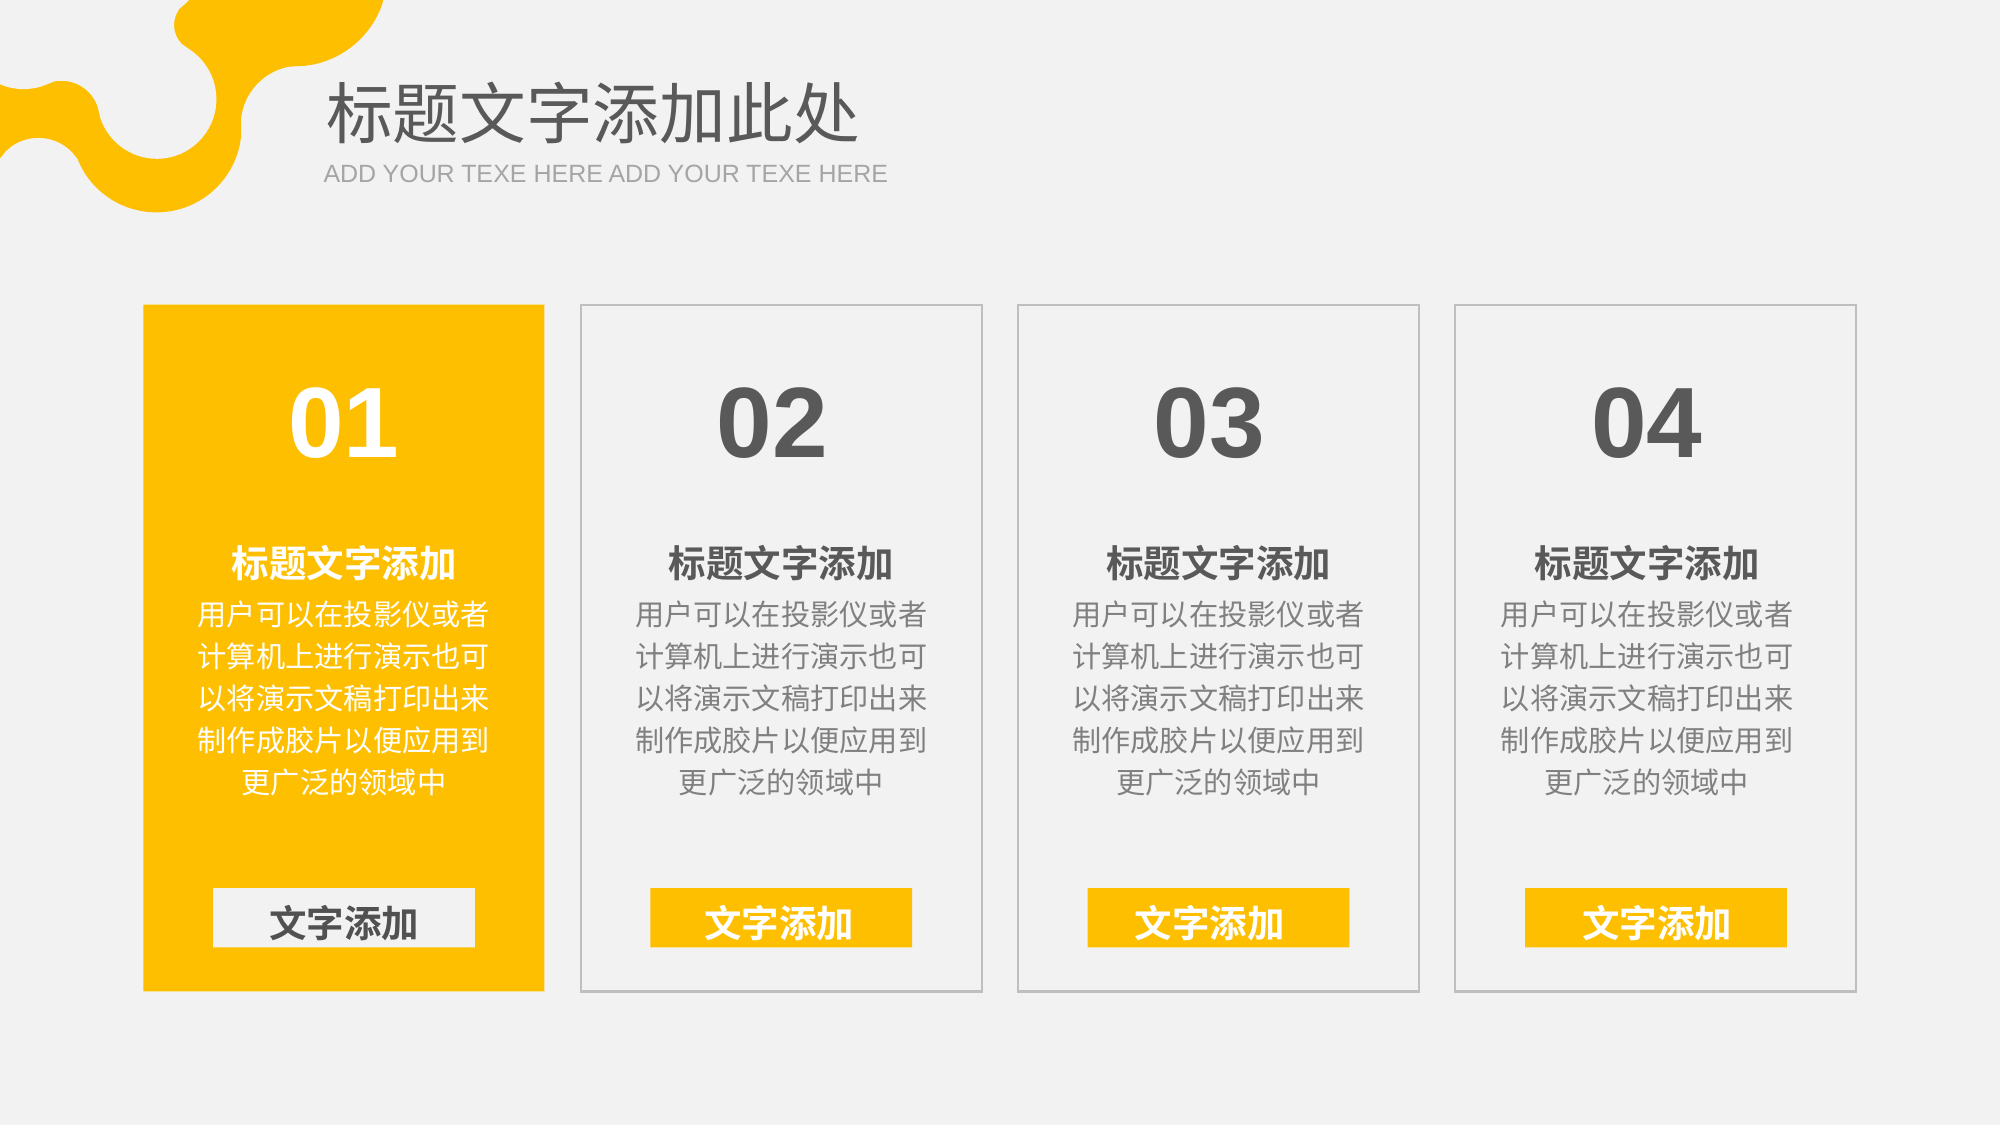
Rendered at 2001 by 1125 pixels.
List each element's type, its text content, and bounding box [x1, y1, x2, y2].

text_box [1481, 523, 1813, 767]
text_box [616, 523, 947, 767]
text_box [580, 304, 983, 993]
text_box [178, 523, 510, 810]
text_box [1053, 523, 1384, 767]
text_box 03 [1139, 350, 1280, 485]
text_box ADD YOUR TEXE HERE ADD YOUR TEXE HERE [308, 150, 931, 196]
text_box [142, 304, 546, 993]
text_box 04 [1576, 350, 1718, 485]
text_box 标题文字添加此处 [311, 64, 875, 150]
text_box [1454, 304, 1857, 993]
text_box [0, 0, 385, 214]
text_box [0, 0, 218, 160]
text_box 文字添加 [1059, 883, 1360, 953]
text_box 文字添加 [629, 883, 929, 953]
text_box 01 [273, 350, 415, 485]
text_box 文字添加 [194, 883, 494, 953]
text_box 文字添加 [1507, 883, 1807, 953]
text_box [1017, 304, 1420, 993]
text_box 02 [701, 350, 843, 485]
